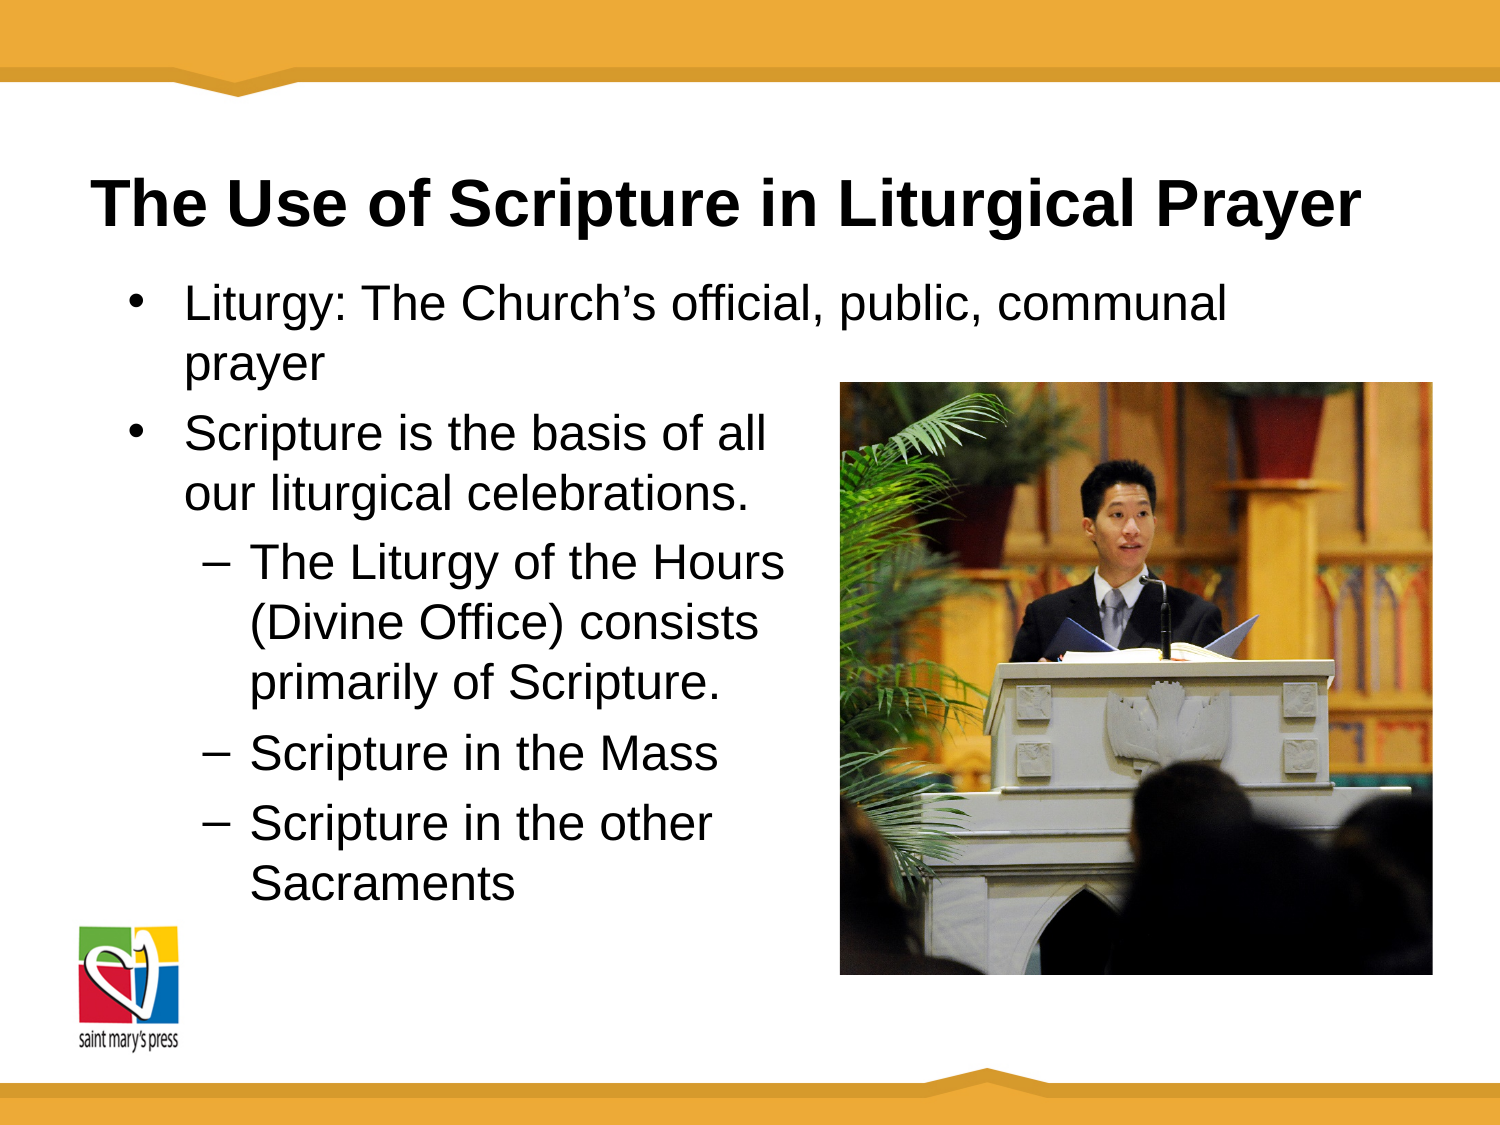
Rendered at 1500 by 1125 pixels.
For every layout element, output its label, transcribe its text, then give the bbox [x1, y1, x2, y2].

list Liturgy: The Church’s official, public, communal prayer Scripture is the basis of all our liturgical celebrations. The Liturgy of the Hours (Divine Office) consists primarily of Scripture. Scripture in the Mass Scripture in the other Sacraments [112, 262, 1389, 957]
title The Use of Scripture in Liturgical Prayer [75, 137, 1463, 263]
picture [0, 0, 1500, 1125]
